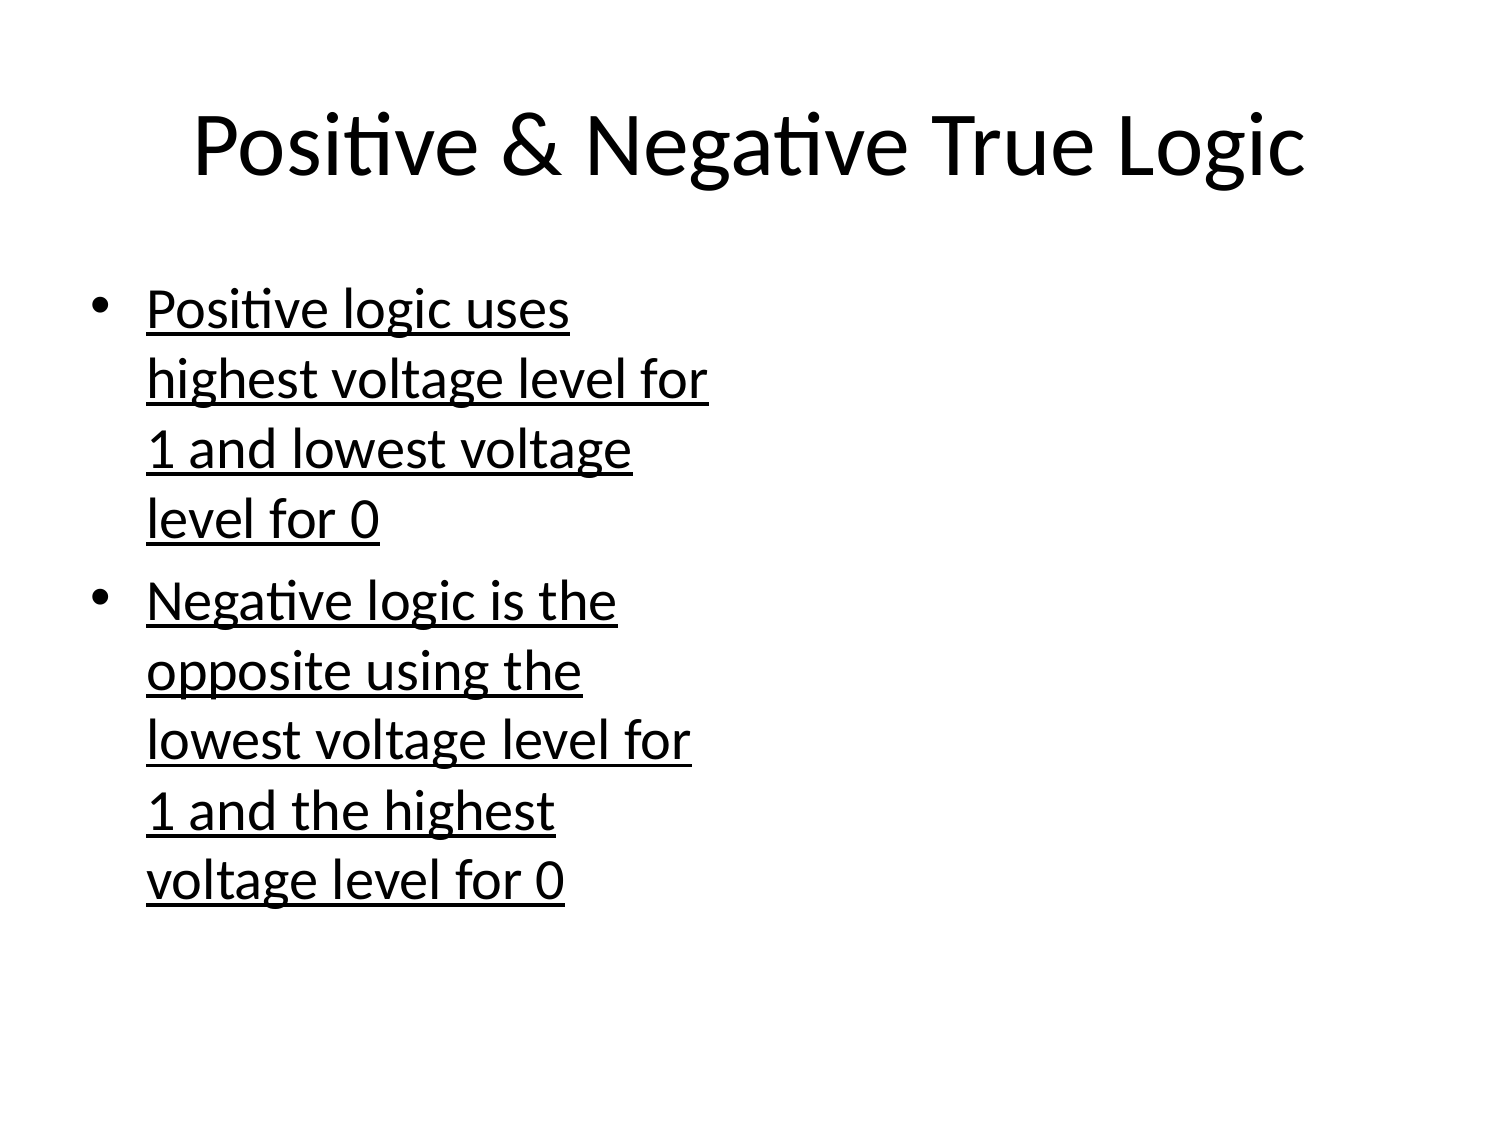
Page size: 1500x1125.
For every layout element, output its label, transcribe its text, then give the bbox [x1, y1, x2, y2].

title Positive & Negative True Logic [75, 45, 1425, 233]
list Positive logic uses highest voltage level for 1 and lowest voltage level for 0 Negative logic is the opposite using the lowest voltage level for 1 and the highest voltage level for 0 [75, 262, 738, 1005]
